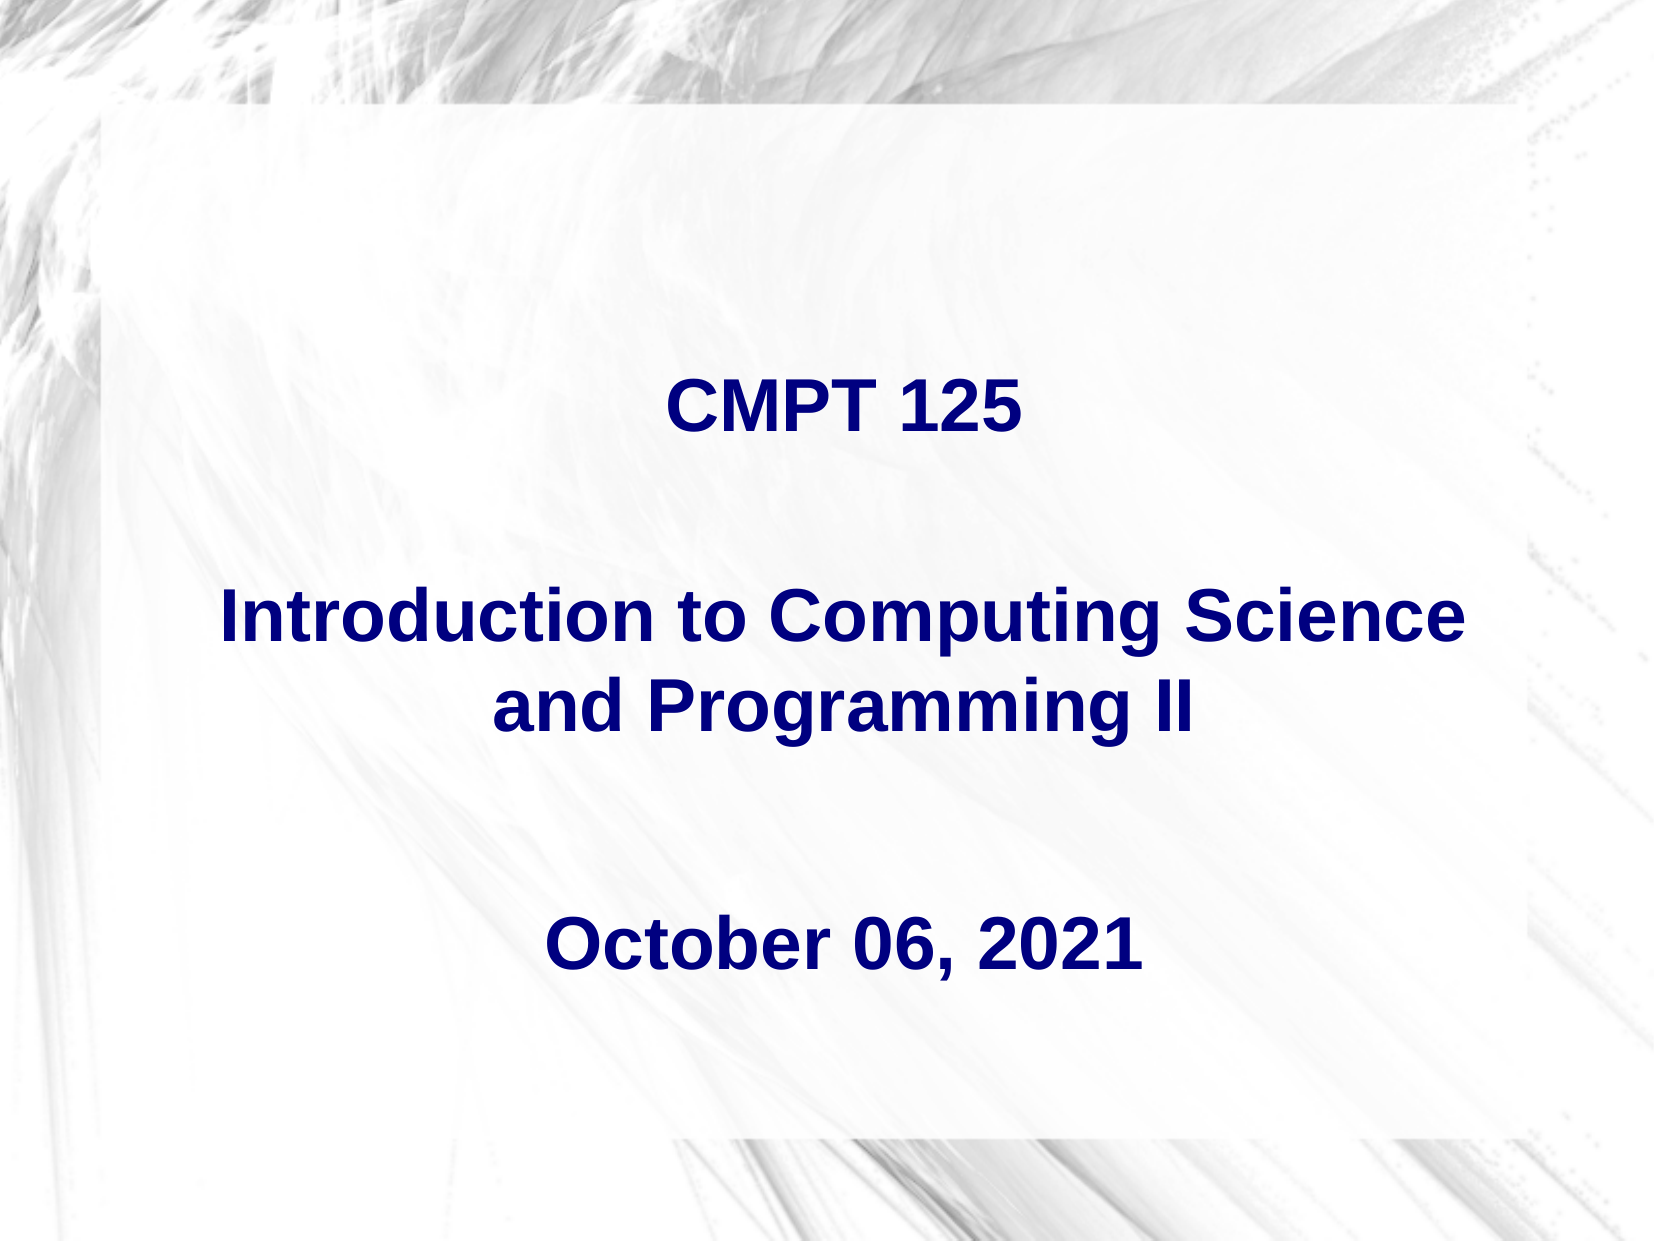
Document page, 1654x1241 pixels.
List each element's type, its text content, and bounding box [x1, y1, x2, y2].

picture [0, 0, 1654, 1241]
list CMPT 125 Introduction to Computing Science and Programming II October 06, 2021 [118, 237, 1571, 1224]
